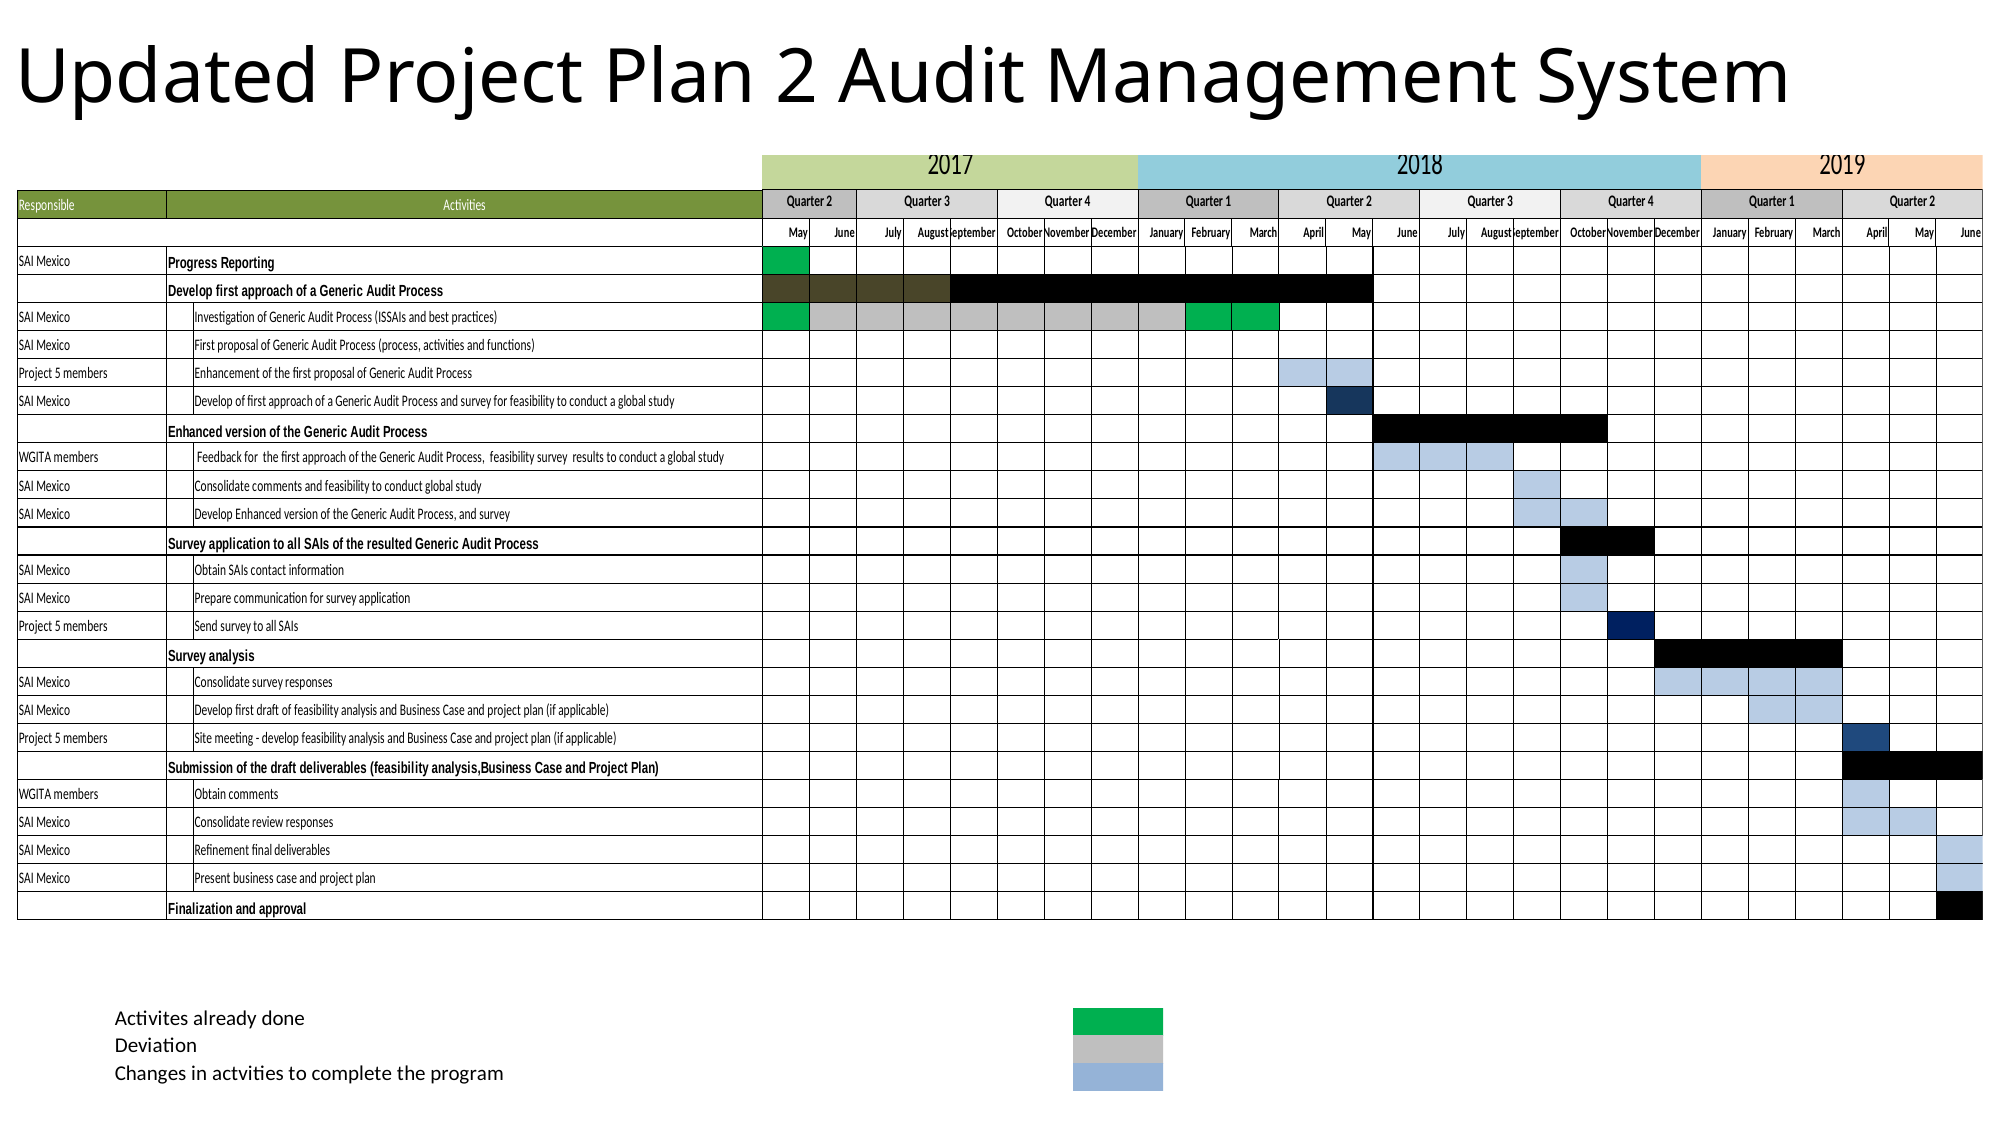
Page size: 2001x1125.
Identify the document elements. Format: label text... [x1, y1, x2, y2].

title Updated Project Plan 2 Audit Management System [0, 45, 2000, 201]
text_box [16, 154, 1984, 920]
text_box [111, 1007, 1165, 1092]
